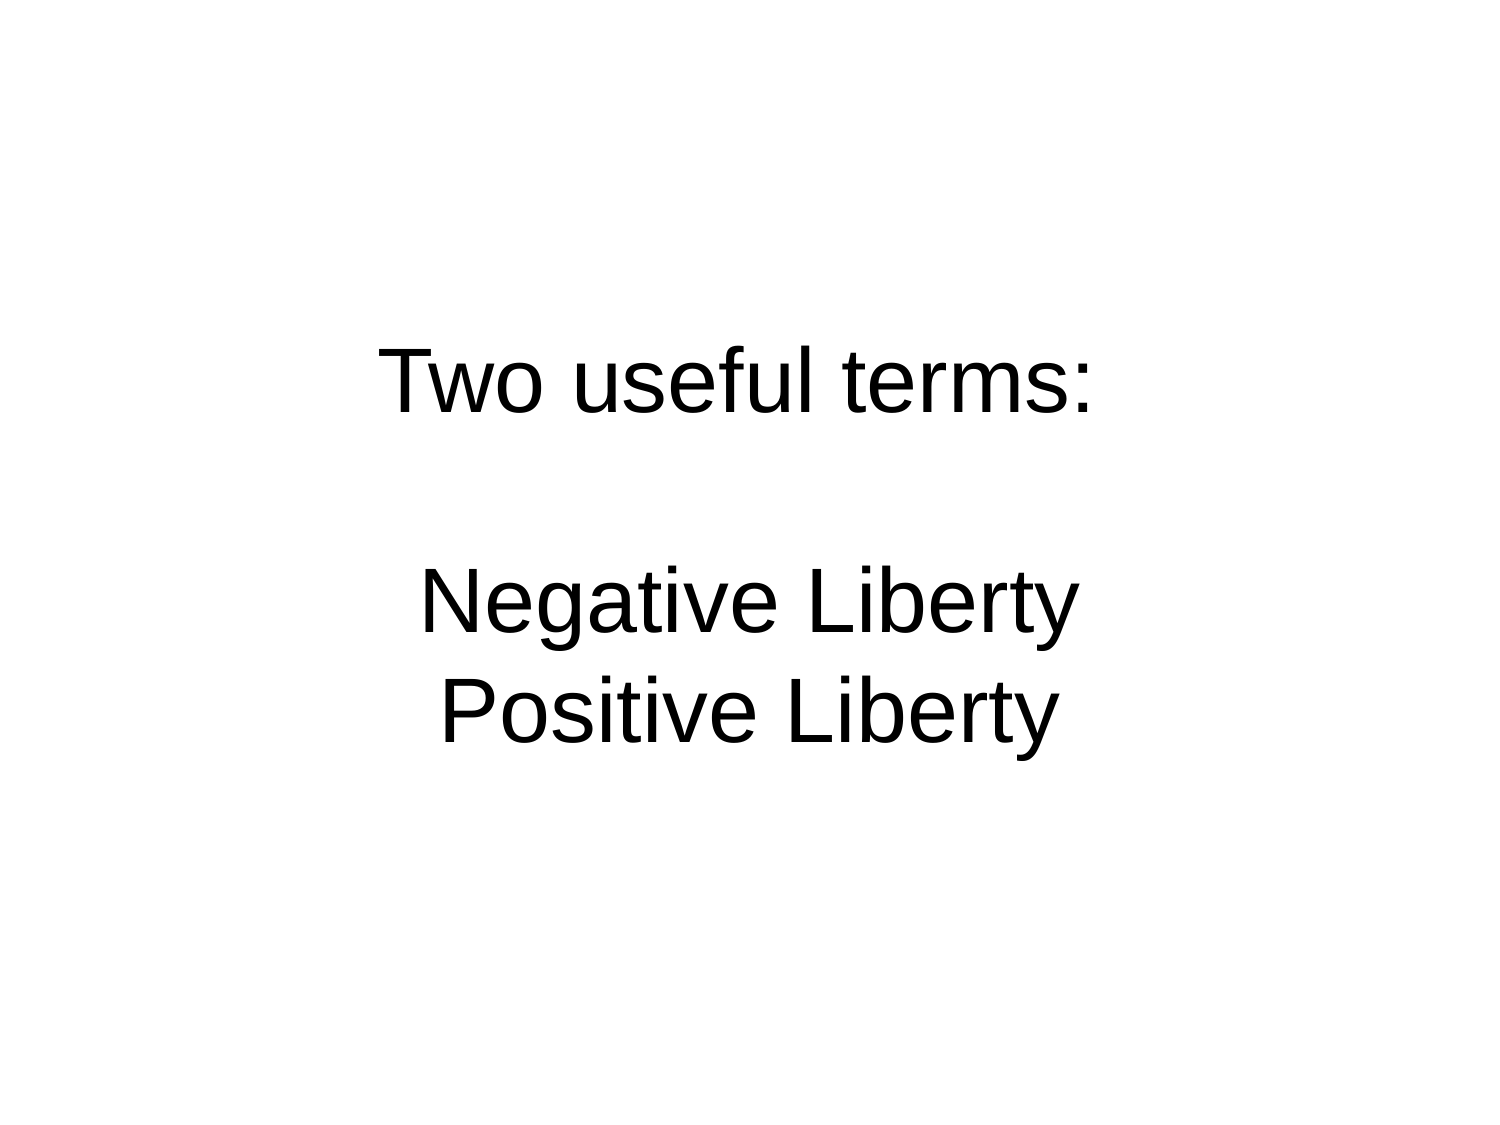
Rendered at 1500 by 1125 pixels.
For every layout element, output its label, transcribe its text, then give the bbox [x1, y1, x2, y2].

title Two useful terms: Negative Liberty Positive Liberty [74, 44, 1426, 1038]
